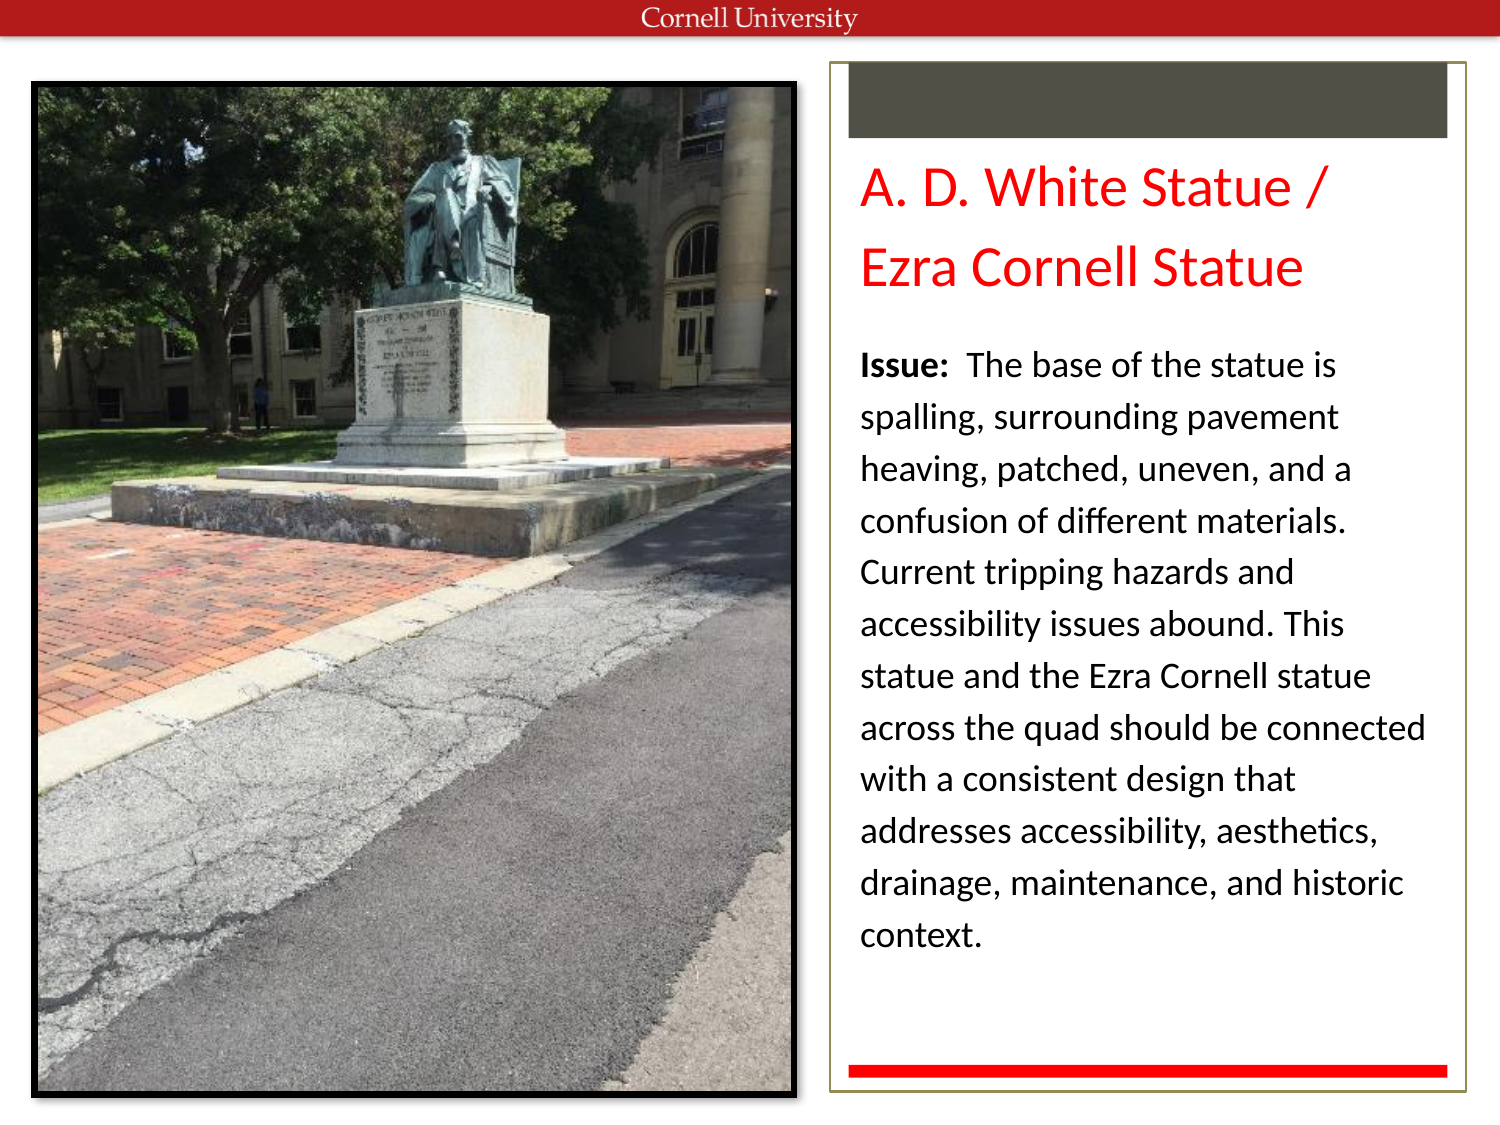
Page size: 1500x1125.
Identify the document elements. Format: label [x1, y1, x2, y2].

picture [635, 0, 858, 60]
text_box [829, 62, 1467, 1092]
picture [37, 86, 791, 1092]
